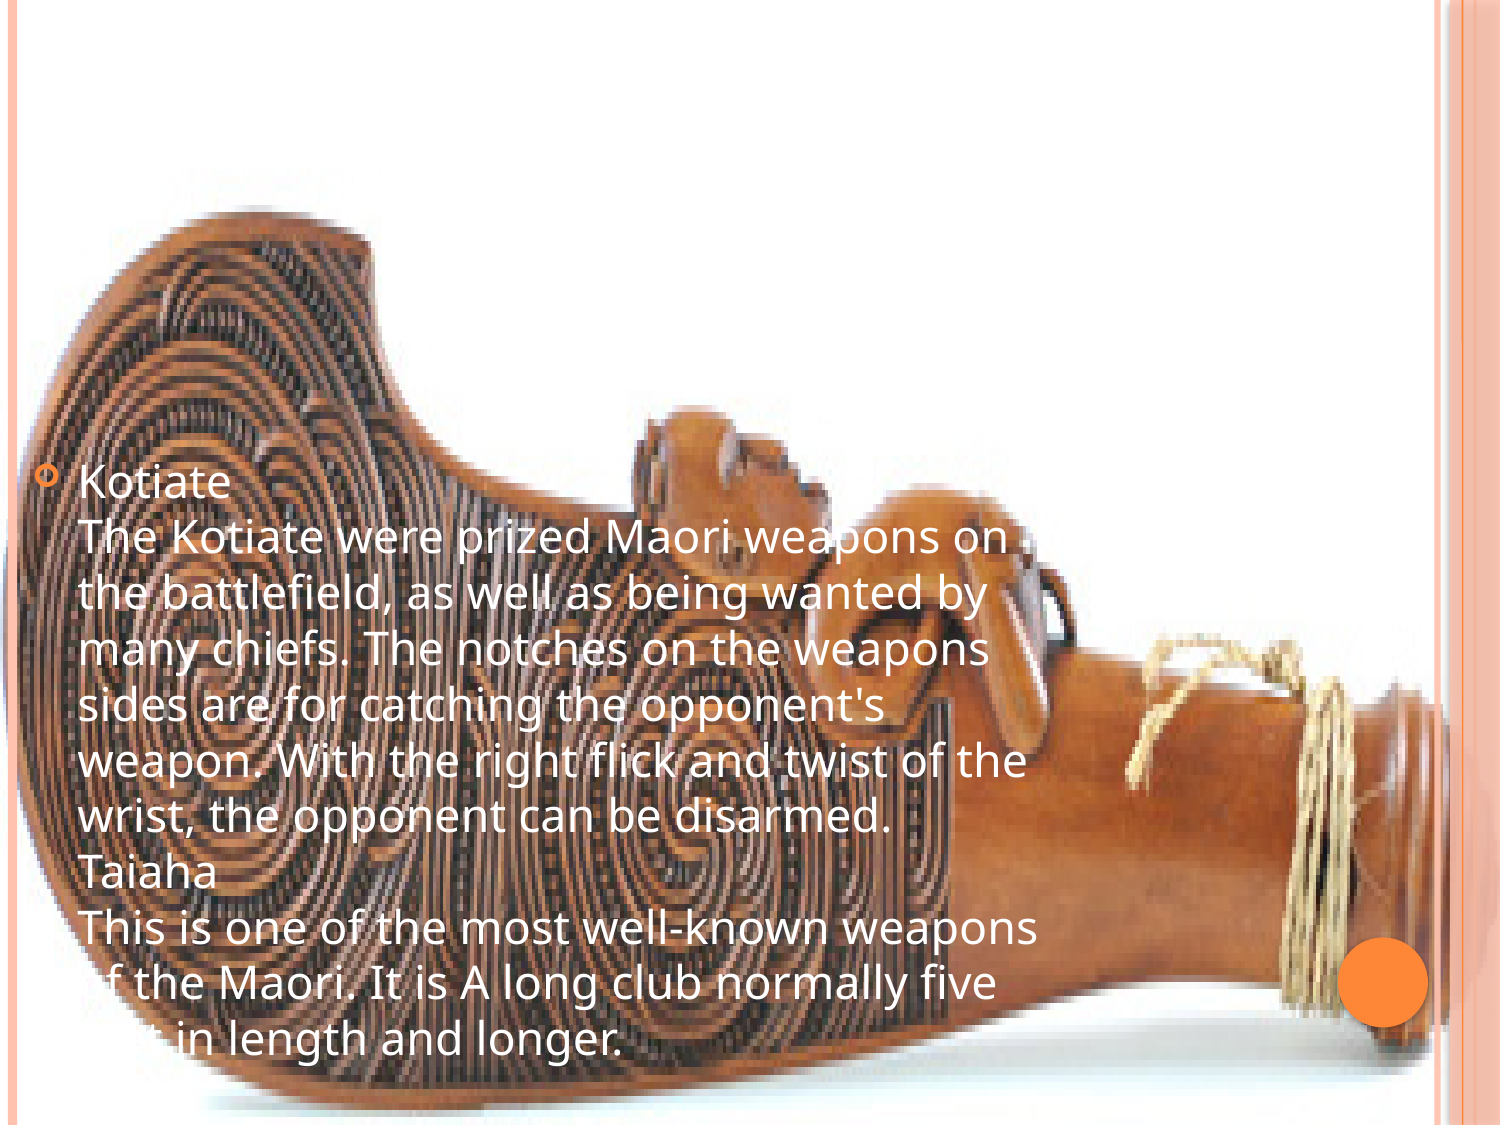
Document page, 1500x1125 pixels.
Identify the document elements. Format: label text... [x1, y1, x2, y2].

picture [1441, 0, 1449, 1125]
list Kotiate The Kotiate were prized Maori weapons on the battlefield, as well as being wanted by many chiefs. The notches on the weapons sides are for catching the opponent's weapon. With the right flick and twist of the wrist, the opponent can be disarmed. Taiaha This is one of the most well-known weapons of the Maori. It is A long club normally five feet in length and longer. [17, 444, 1069, 1083]
picture [18, 0, 1434, 1125]
picture [0, 0, 7, 1125]
